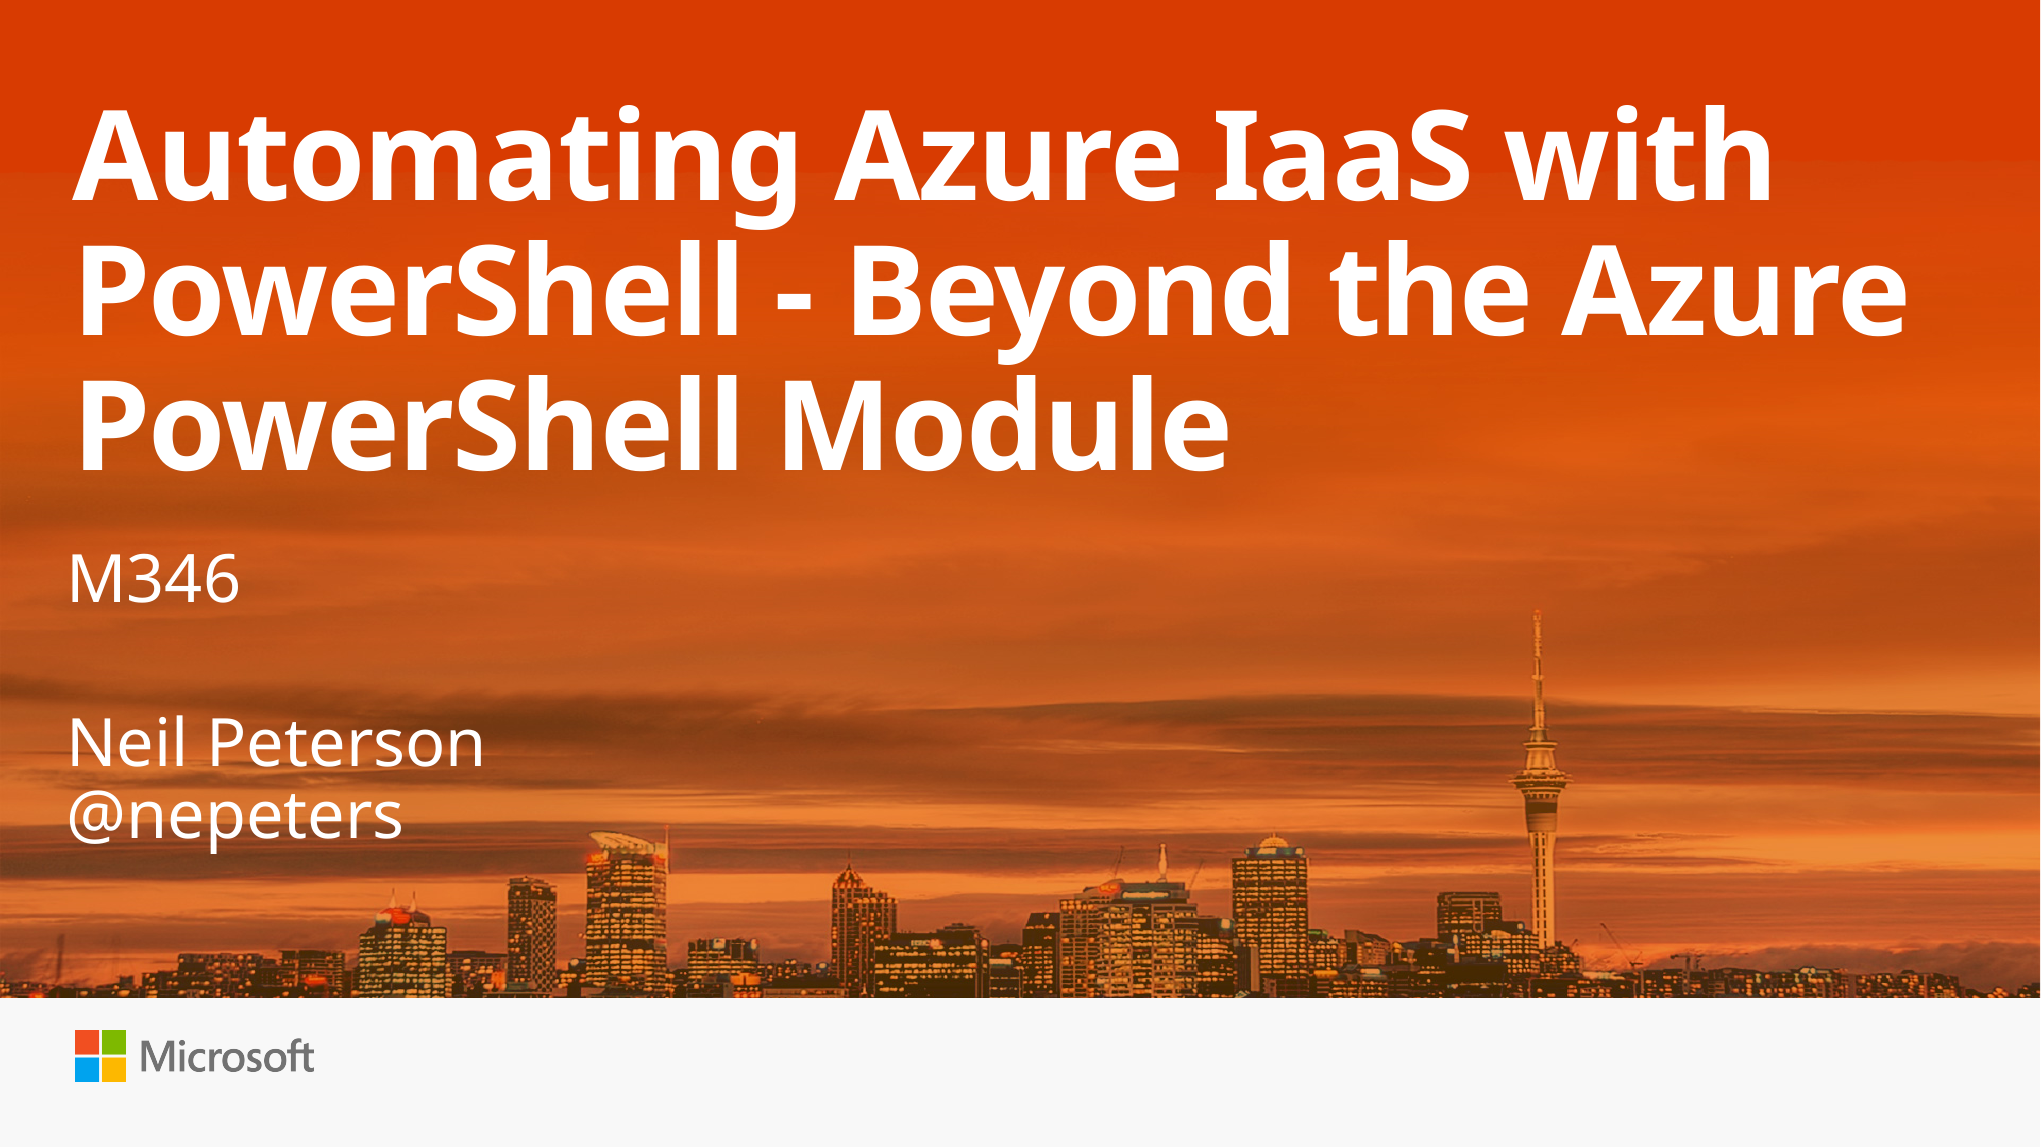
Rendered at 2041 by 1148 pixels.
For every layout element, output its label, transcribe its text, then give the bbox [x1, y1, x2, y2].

list Neil Peterson @nepeters [42, 690, 1296, 827]
picture [75, 1030, 314, 1082]
list M346 [42, 526, 1254, 673]
title Automating Azure IaaS with PowerShell - Beyond the Azure PowerShell Module [48, 77, 1963, 426]
